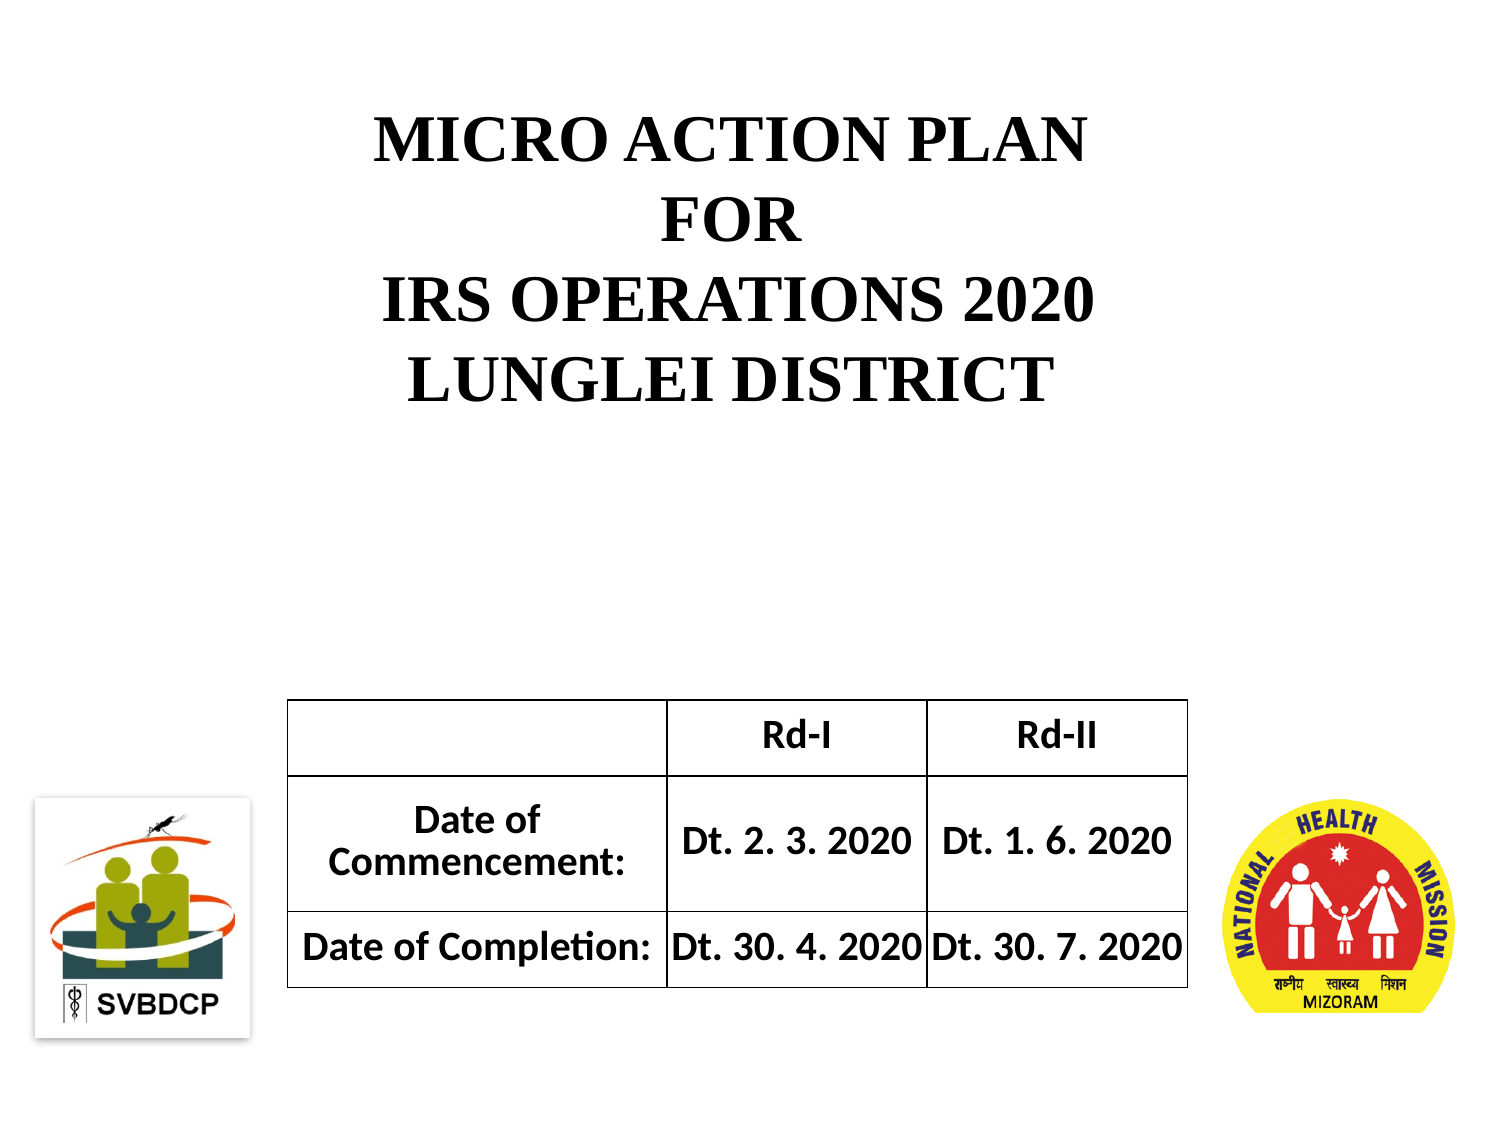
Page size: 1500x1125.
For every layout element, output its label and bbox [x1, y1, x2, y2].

table_cell [288, 777, 666, 911]
picture [1222, 799, 1458, 1013]
table_cell [928, 912, 1187, 987]
table_cell [928, 777, 1187, 911]
table_cell [668, 777, 926, 911]
table_header [928, 701, 1187, 775]
text_box [62, 87, 1400, 423]
table_cell [668, 912, 926, 987]
table_header [668, 701, 926, 775]
picture [49, 812, 236, 1024]
table_header [288, 701, 666, 775]
table_cell [288, 912, 666, 987]
